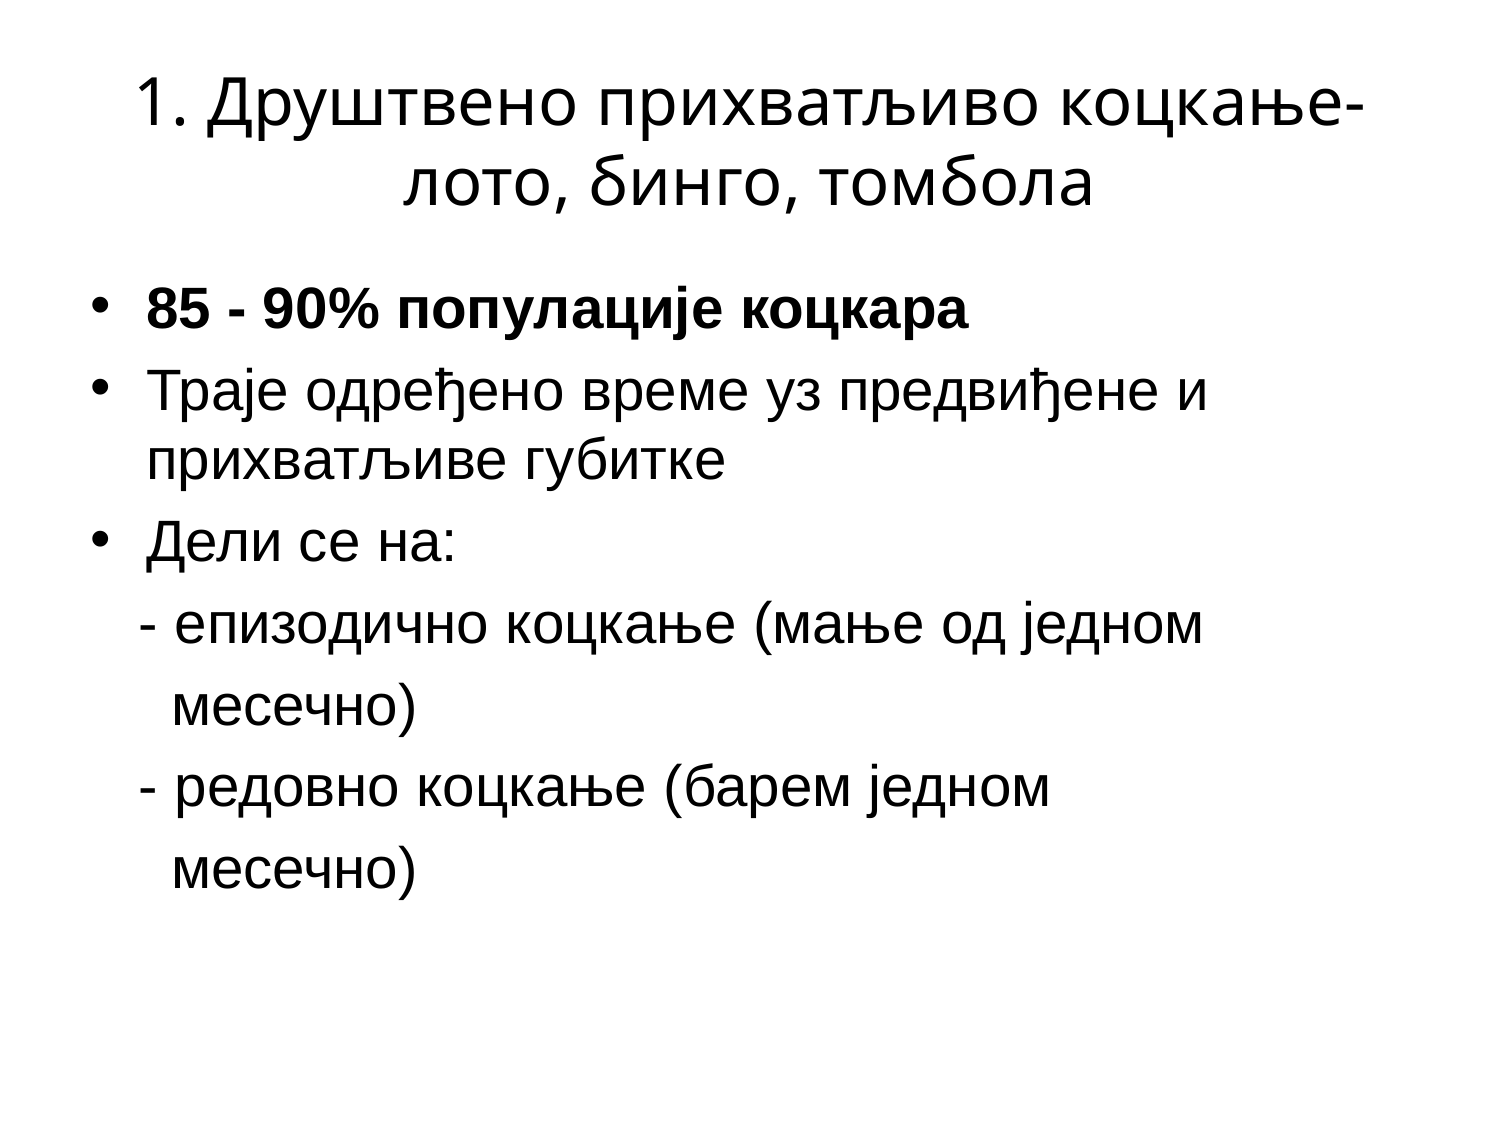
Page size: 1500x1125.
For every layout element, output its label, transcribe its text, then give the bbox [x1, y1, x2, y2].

title 1. Друштвено прихватљиво коцкање-лото, бинго, томбола [74, 44, 1426, 233]
list 85 - 90% популације коцкара Траје одређено време уз предвиђене и прихватљиве губитке Дели се на: - епизодично коцкање (мање од једном месечно) - редовно коцкање (барем једном месечно) [74, 262, 1426, 1006]
